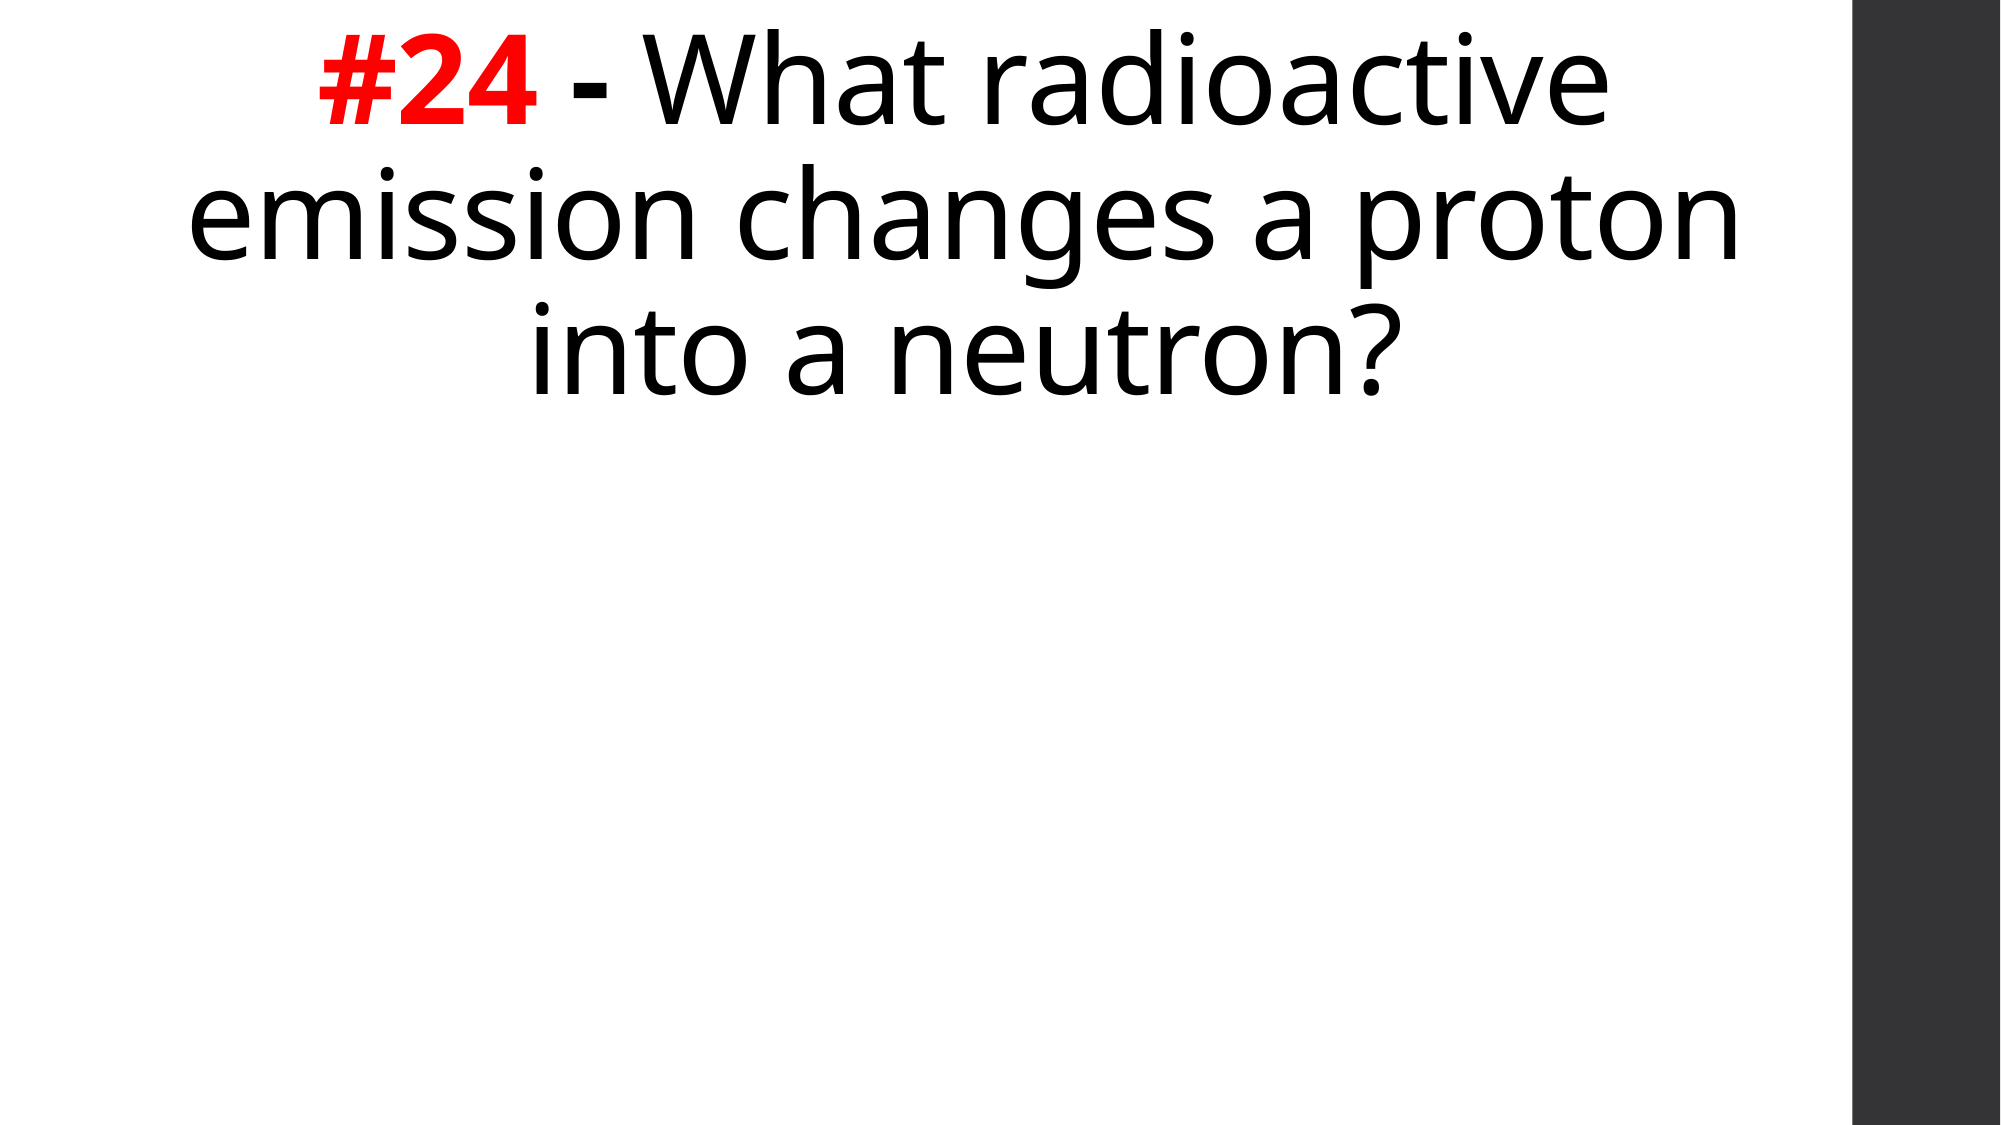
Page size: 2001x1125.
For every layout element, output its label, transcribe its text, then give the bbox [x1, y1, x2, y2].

title #24 - What radioactive emission changes a proton into a neutron? [112, 45, 1818, 430]
